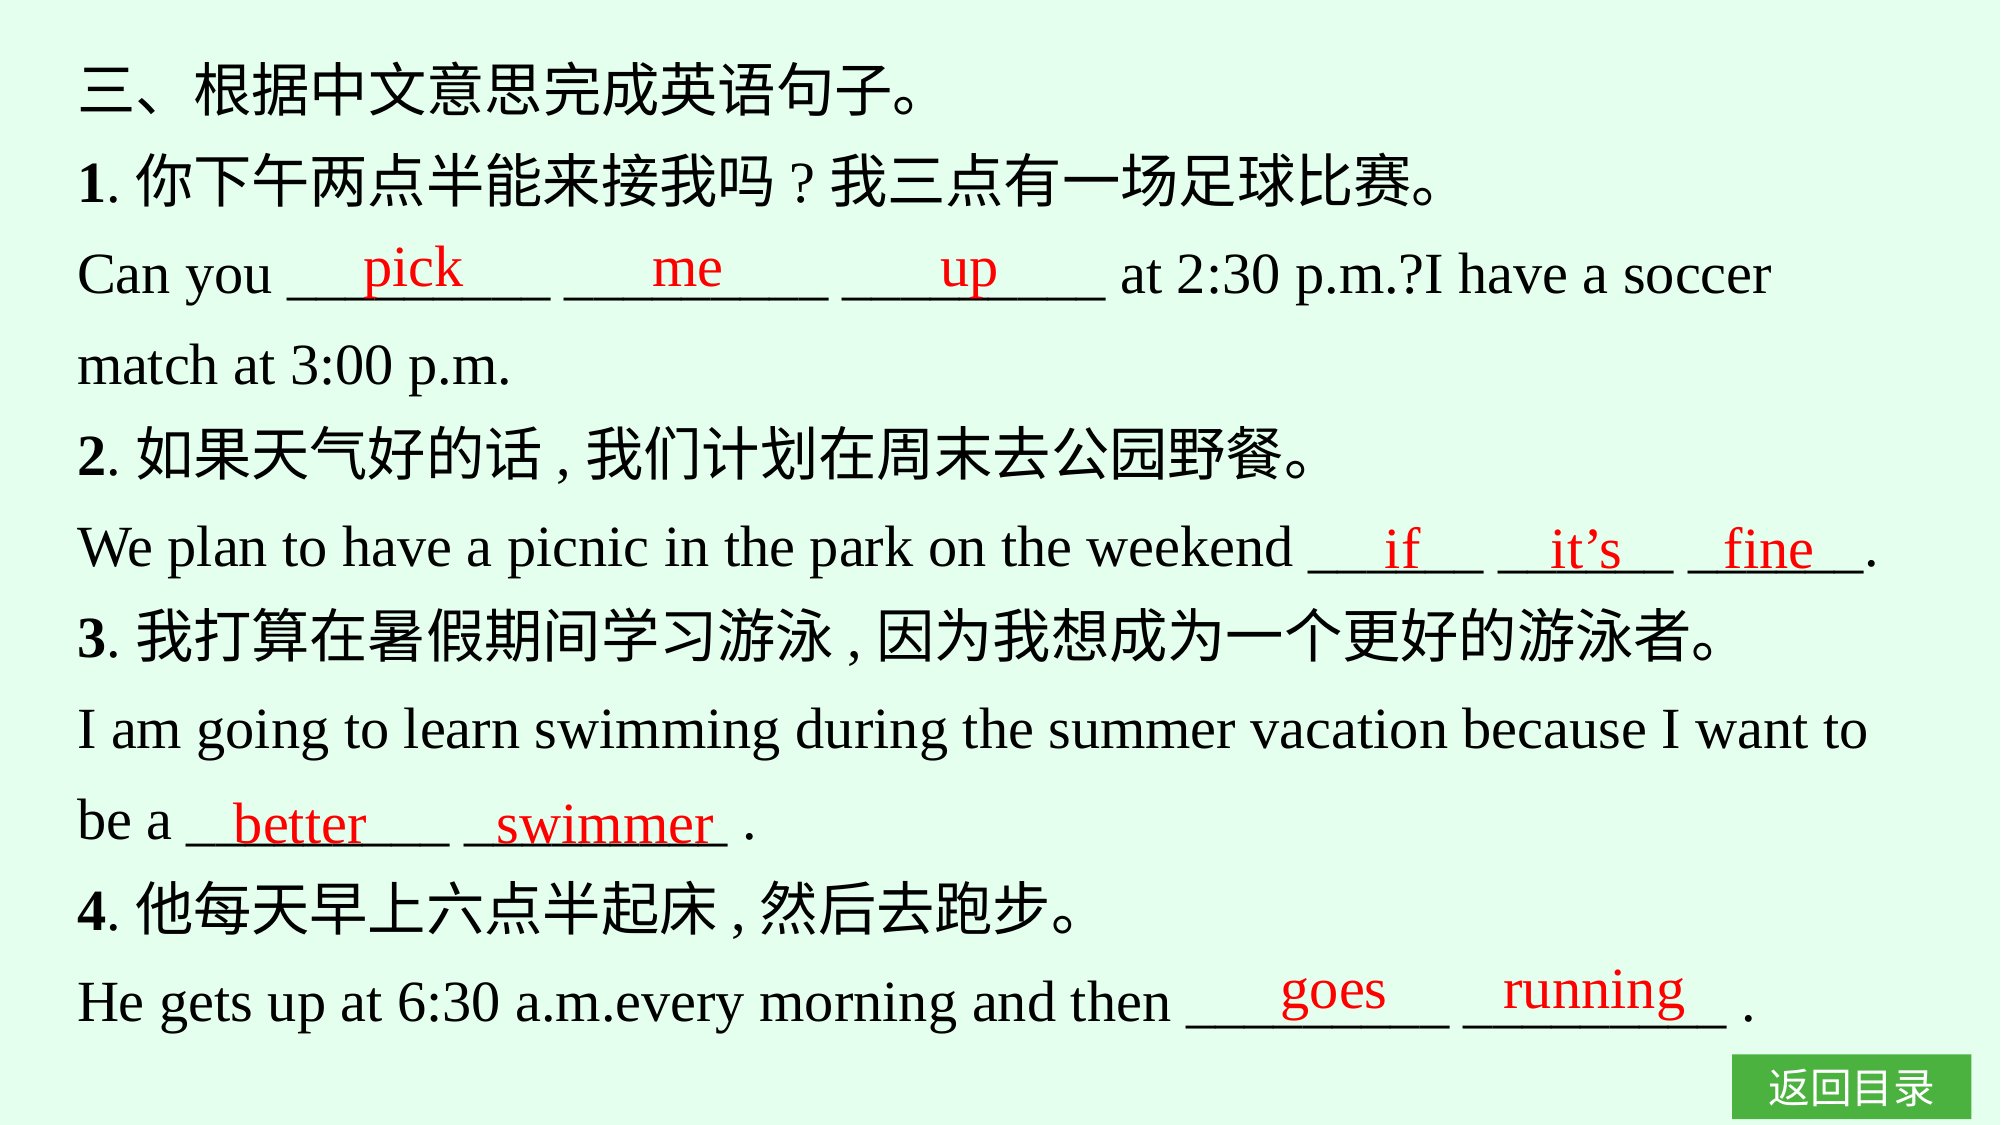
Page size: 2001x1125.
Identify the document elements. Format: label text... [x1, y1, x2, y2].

text_box goes running [1265, 928, 1701, 1028]
text_box 三、根据中文意思完成英语句子。 1.你下午两点半能来接我吗?我三点有一场足球比赛。 Can you _________ _________ _________ at 2:30 p.m.?I have a soccer match at 3:00 p.m. 2.如果天气好的话,我们计划在周末去公园野餐。 We plan to have a picnic in the park on the weekend ______ ______ ______. 3.我打算在暑假期间学习游泳,因为我想成为一个更好的游泳者。 I am going to learn swimming during the summer vacation because I want to be a _________ _________ . 4.他每天早上六点半起床,然后去跑步。 He gets up at 6:30 a.m.every morning and then _________ _________ . [62, 24, 1938, 1041]
text_box if it’s fine [1370, 488, 1830, 588]
text_box better swimmer [219, 763, 729, 863]
text_box pick me up [348, 206, 1015, 306]
